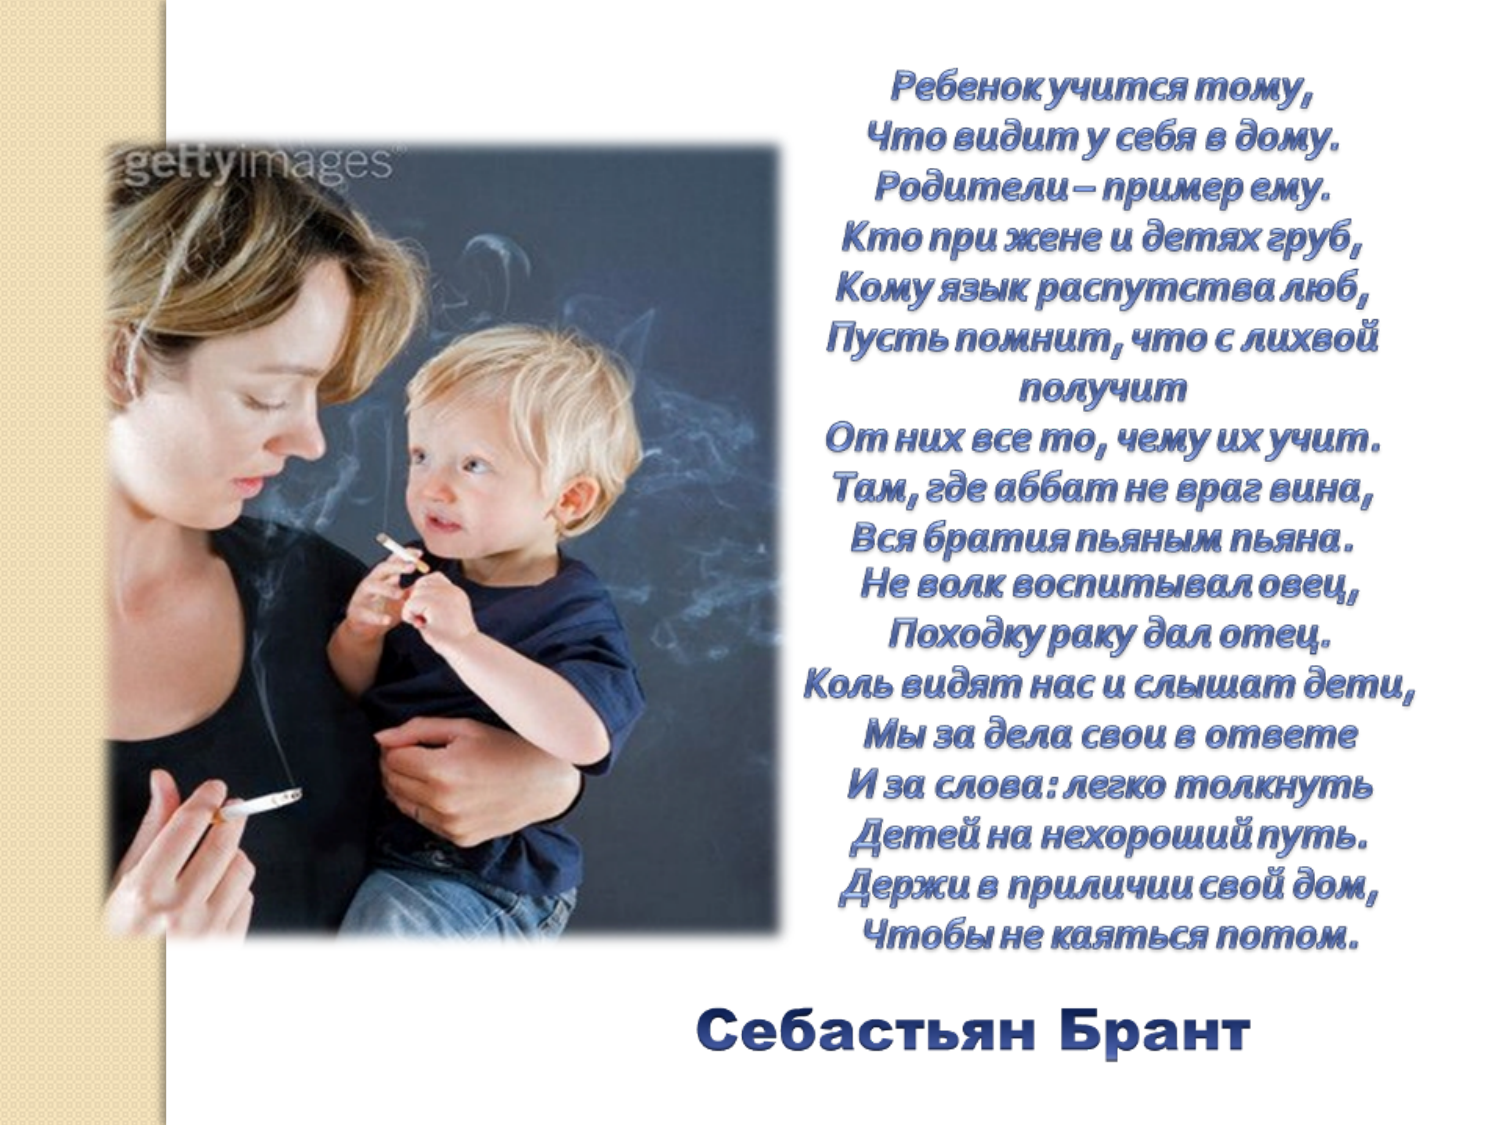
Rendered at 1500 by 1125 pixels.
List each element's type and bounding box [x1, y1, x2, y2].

picture [90, 43, 1452, 1076]
